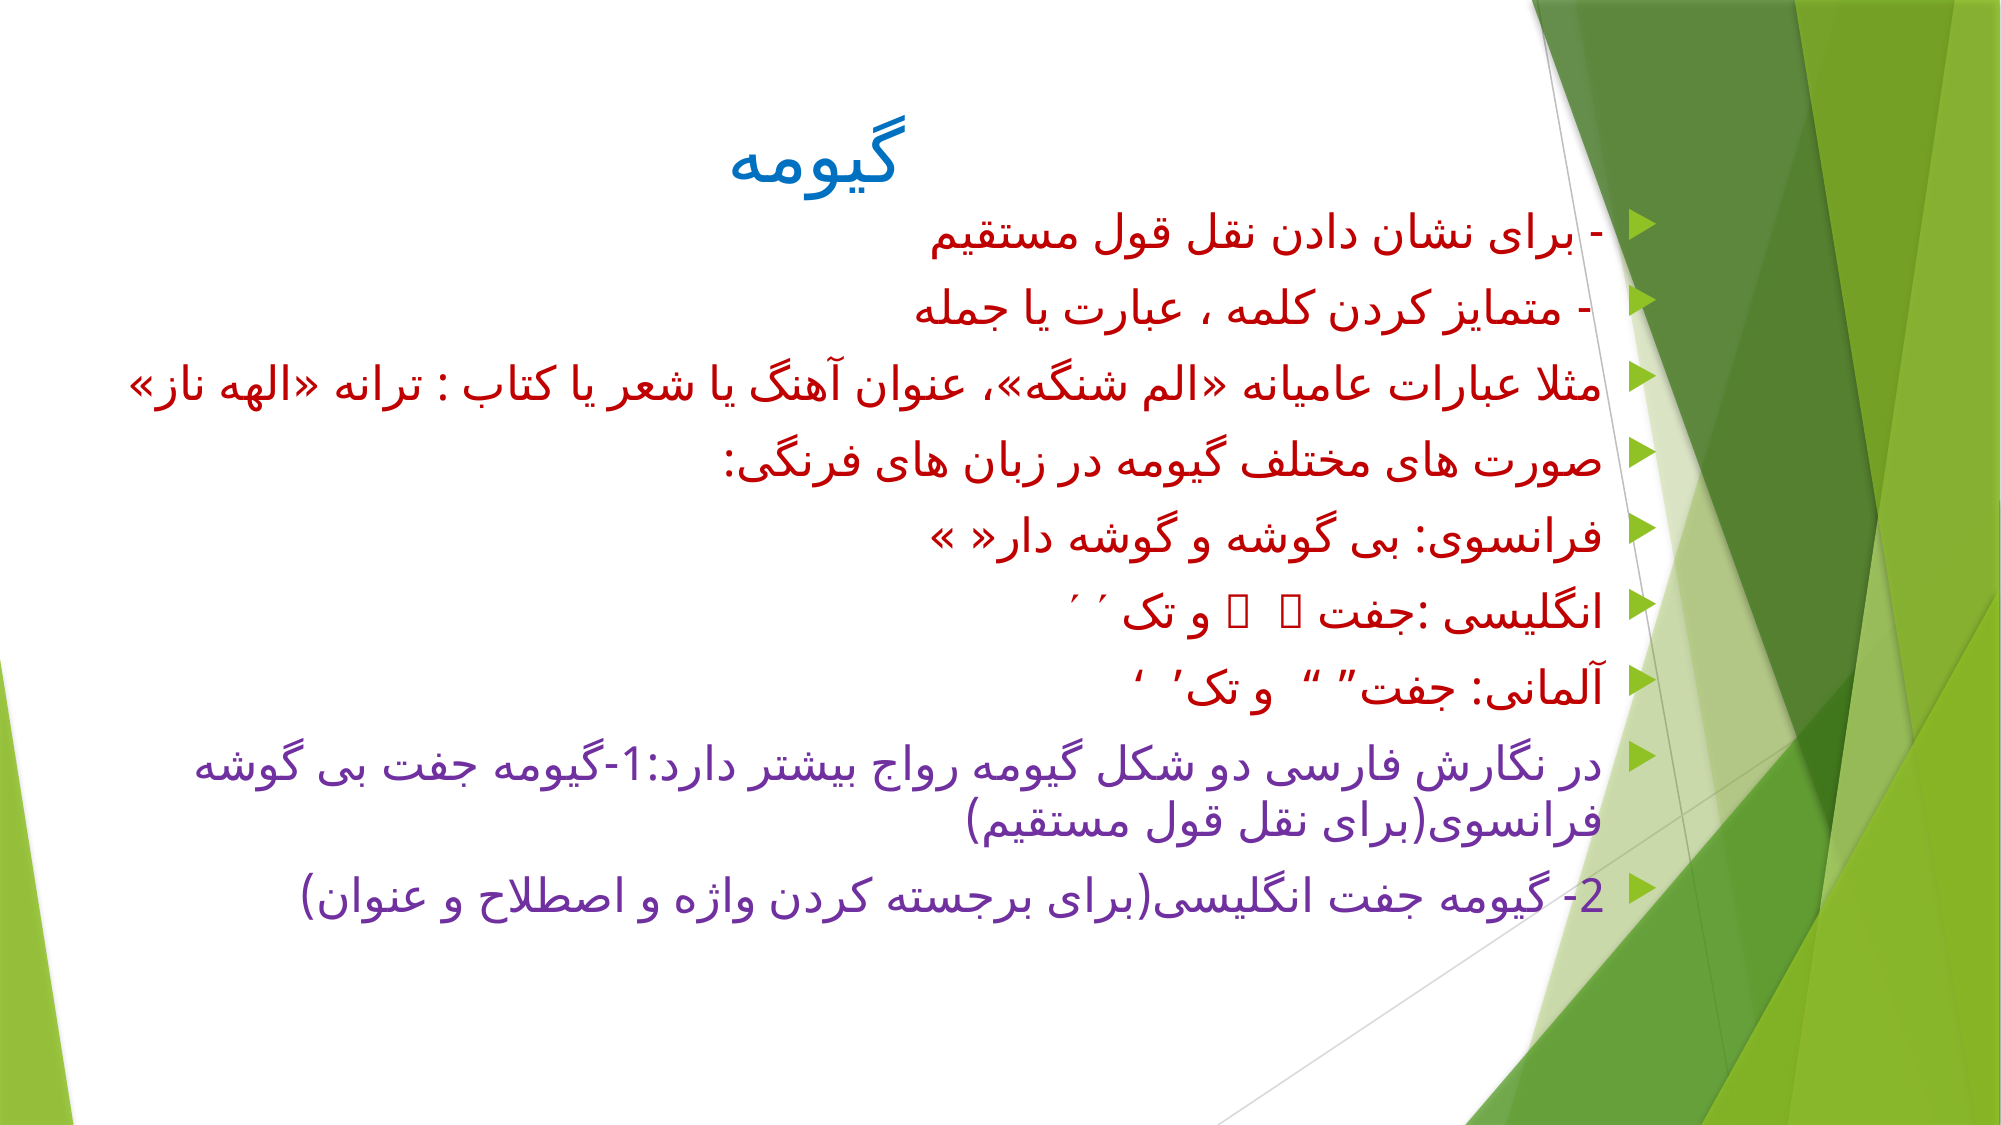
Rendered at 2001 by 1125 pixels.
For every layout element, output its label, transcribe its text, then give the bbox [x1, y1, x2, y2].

list - برای نشان دادن نقل قول مستقیم - متمایز کردن کلمه ، عبارت یا جمله مثلا عبارات عامیانه «الم شنگه»، عنوان آهنگ یا شعر یا کتاب : ترانه «الهه ناز» صورت های مختلف گیومه در زبان های فرنگی: فرانسوی: بی گوشه و گوشه دار« » انگلیسی :جفت   و تک   آلمانی: جفت” “ و تک’ ‘ در نگارش فارسی دو شکل گیومه رواج بیشتر دارد:1-گیومه جفت بی گوشه فرانسوی(برای نقل قول مستقیم) 2- گیومه جفت انگلیسی(برای برجسته کردن واژه و اصطلاح و عنوان) [111, 194, 1674, 991]
title گیومه [111, 99, 1522, 194]
